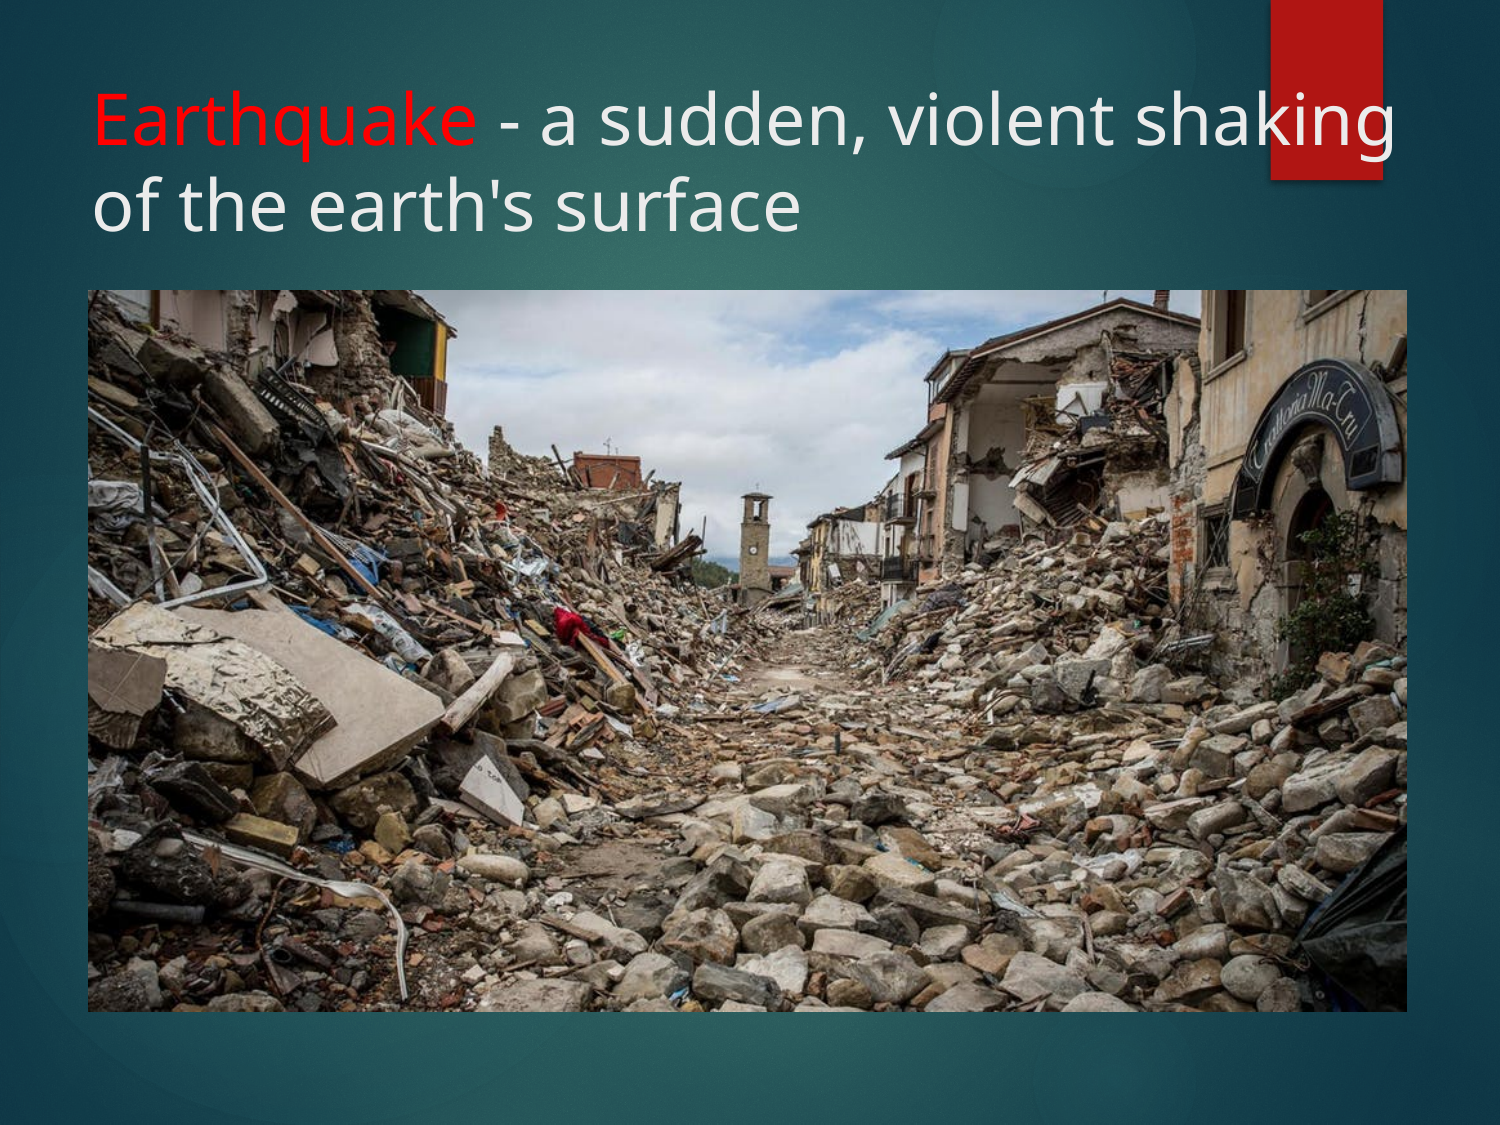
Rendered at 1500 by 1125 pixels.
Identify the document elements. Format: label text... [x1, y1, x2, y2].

title Earthquake - a sudden, violent shaking of the earth's surface [76, 66, 1427, 254]
picture [88, 290, 1407, 1012]
